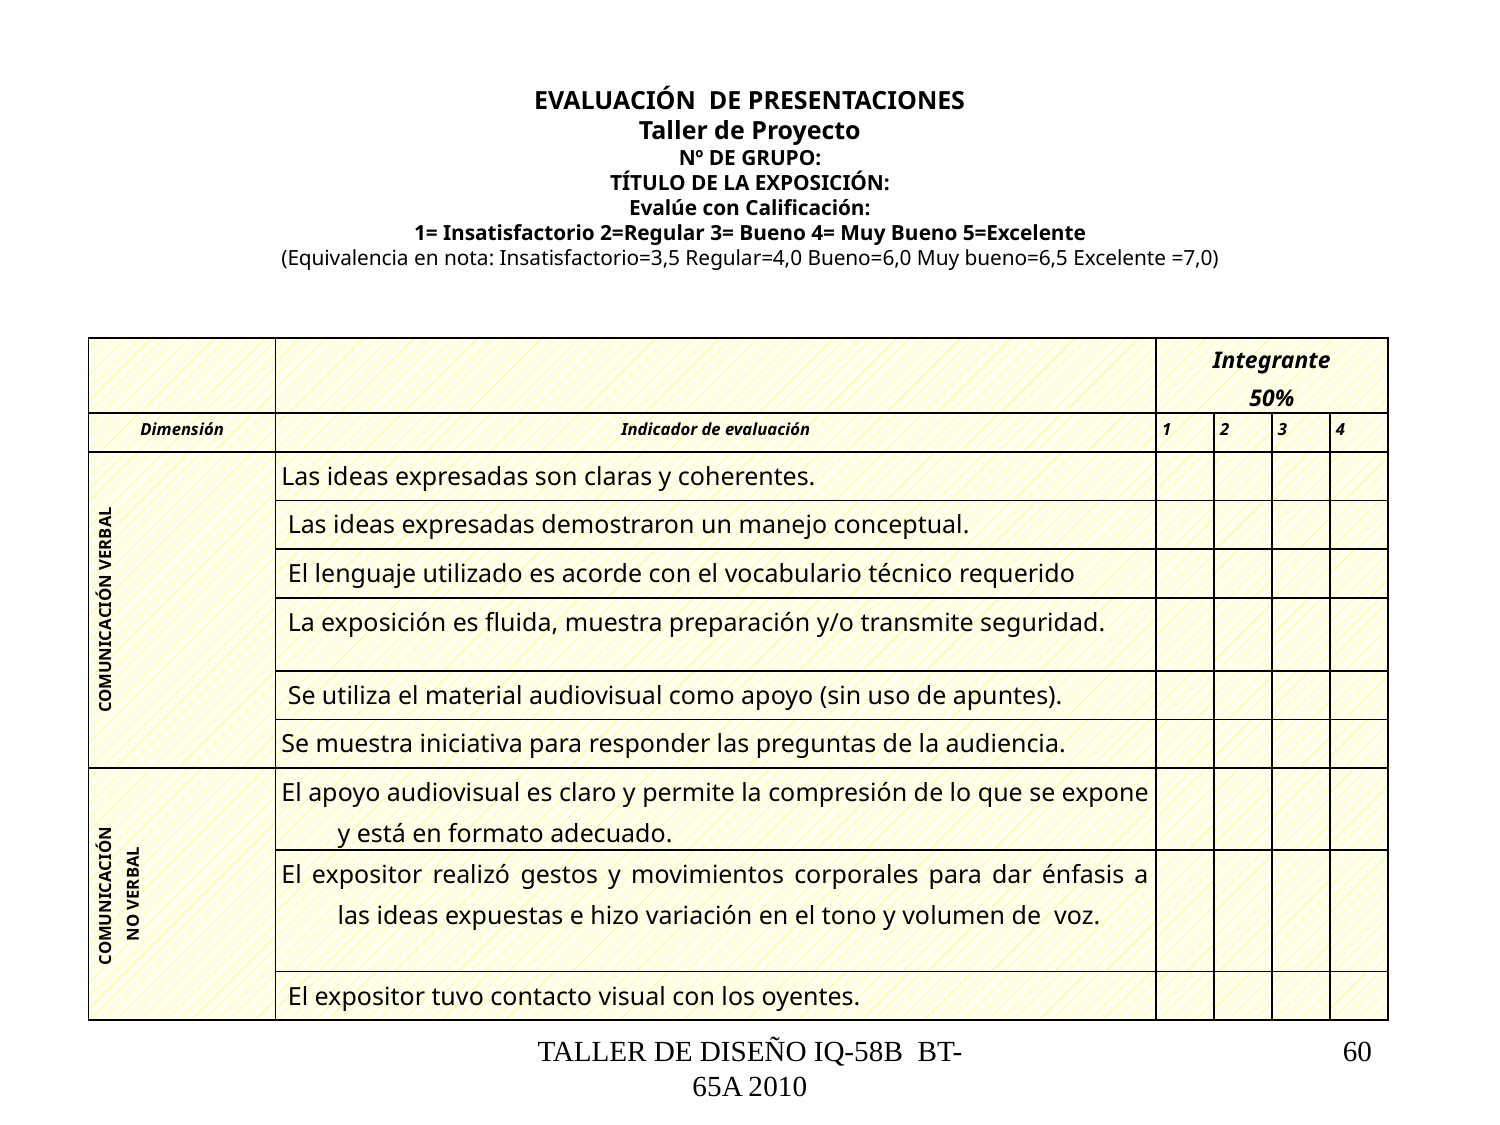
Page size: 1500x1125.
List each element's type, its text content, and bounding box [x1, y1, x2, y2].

table_cell [1273, 672, 1329, 719]
table_cell Se muestra iniciativa para responder las preguntas de la audiencia. [276, 720, 1155, 767]
table_cell 2 [1215, 414, 1271, 451]
table_cell [1157, 672, 1213, 719]
table_cell [1215, 501, 1271, 548]
table_cell [1215, 720, 1271, 767]
table_cell El apoyo audiovisual es claro y permite la compresión de lo que se expone y está en formato adecuado. [276, 769, 1155, 849]
table_cell [1273, 453, 1329, 500]
table_cell [1331, 884, 1387, 971]
table_cell El expositor realizó gestos y movimientos corporales para dar énfasis a las ideas expuestas e hizo variación en el tono y volumen de voz. [276, 851, 1155, 971]
table_cell Indicador de evaluación [276, 414, 1155, 451]
table_cell Las ideas expresadas demostraron un manejo conceptual. [276, 501, 1155, 548]
table_cell [1331, 550, 1387, 597]
table_cell [1273, 550, 1329, 597]
slide_number 60 [1074, 1024, 1388, 1101]
table_cell [1157, 720, 1213, 767]
table_cell [1331, 972, 1387, 1019]
table_cell Dimensión [89, 414, 275, 451]
table_cell [1157, 453, 1213, 500]
table_cell La exposición es fluida, muestra preparación y/o transmite seguridad. [276, 599, 1155, 670]
table_cell 1 [1157, 414, 1213, 451]
table_cell 4 [1331, 414, 1387, 451]
table_cell [1215, 851, 1271, 971]
table_cell [1331, 599, 1387, 670]
table_cell [1215, 972, 1271, 1019]
table_cell [1157, 769, 1213, 849]
table_cell [1215, 599, 1271, 670]
table_cell [1157, 501, 1213, 548]
footer TALLER DE DISEÑO IQ-58B BT-65A 2010 [512, 1024, 988, 1101]
table_cell [1331, 720, 1387, 767]
table_cell [1215, 550, 1271, 597]
table_header [89, 339, 275, 412]
table_header [276, 367, 1155, 412]
table_cell [1157, 550, 1213, 597]
table_cell [1331, 851, 1387, 909]
table_cell [1273, 720, 1329, 767]
table_cell [1157, 851, 1213, 971]
table_cell [1331, 453, 1387, 500]
table_cell 3 [1273, 414, 1329, 451]
table_cell [1331, 501, 1387, 548]
table_cell [1215, 672, 1271, 719]
table_cell [1157, 972, 1213, 1019]
table_cell [1331, 769, 1387, 849]
table_cell Se utiliza el material audiovisual como apoyo (sin uso de apuntes). [276, 672, 1155, 719]
table_header Integrante 50% [1157, 339, 1387, 412]
table_cell [1273, 851, 1329, 971]
table_cell El lenguaje utilizado es acorde con el vocabulario técnico requerido [276, 550, 1155, 597]
table_cell [1273, 972, 1329, 1019]
table_cell [1273, 501, 1329, 548]
table_cell [1215, 453, 1271, 500]
table_cell COMUNICACIÓN VERBAL [89, 453, 275, 767]
table_cell COMUNICACIÓN NO VERBAL [89, 769, 275, 1019]
table_cell [1273, 599, 1329, 670]
table_cell [1157, 599, 1213, 670]
text_box EVALUACIÓN DE PRESENTACIONES Taller de Proyecto Nº DE GRUPO: TÍTULO DE LA EXPOSICIÓN: Evalúe con Calificación: 1= Insatisfactorio 2=Regular 3= Bueno 4= Muy Bueno 5=Excelente (Equivalencia en nota: Insatisfactorio=3,5 Regular=4,0 Bueno=6,0 Muy bueno=6,5 Excelente =7,0) [266, 77, 1234, 367]
table_cell [1331, 859, 1387, 934]
table_cell [1273, 769, 1329, 849]
table_cell [1215, 769, 1271, 849]
table_cell [1331, 672, 1387, 719]
table_cell El expositor tuvo contacto visual con los oyentes. [276, 972, 1155, 1019]
table_cell Las ideas expresadas son claras y coherentes. [276, 453, 1155, 500]
